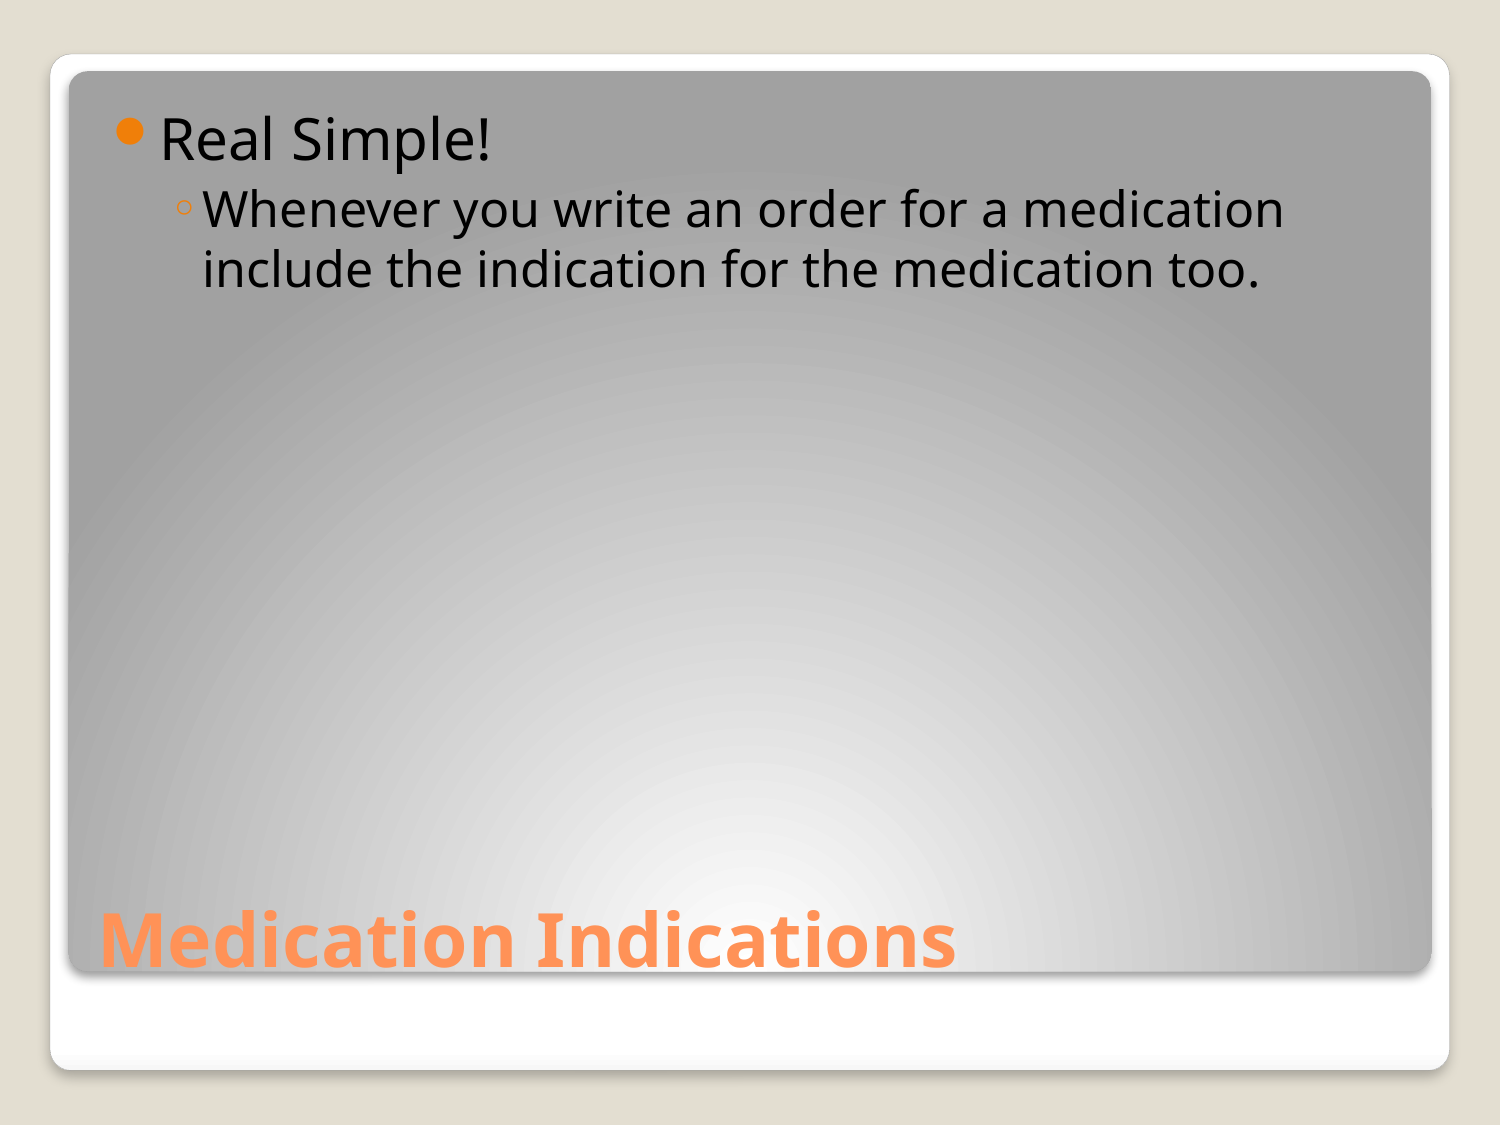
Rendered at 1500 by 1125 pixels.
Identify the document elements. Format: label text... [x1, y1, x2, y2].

title Medication Indications [82, 817, 1425, 990]
list Real Simple! Whenever you write an order for a medication include the indication for the medication too. [82, 86, 1425, 774]
